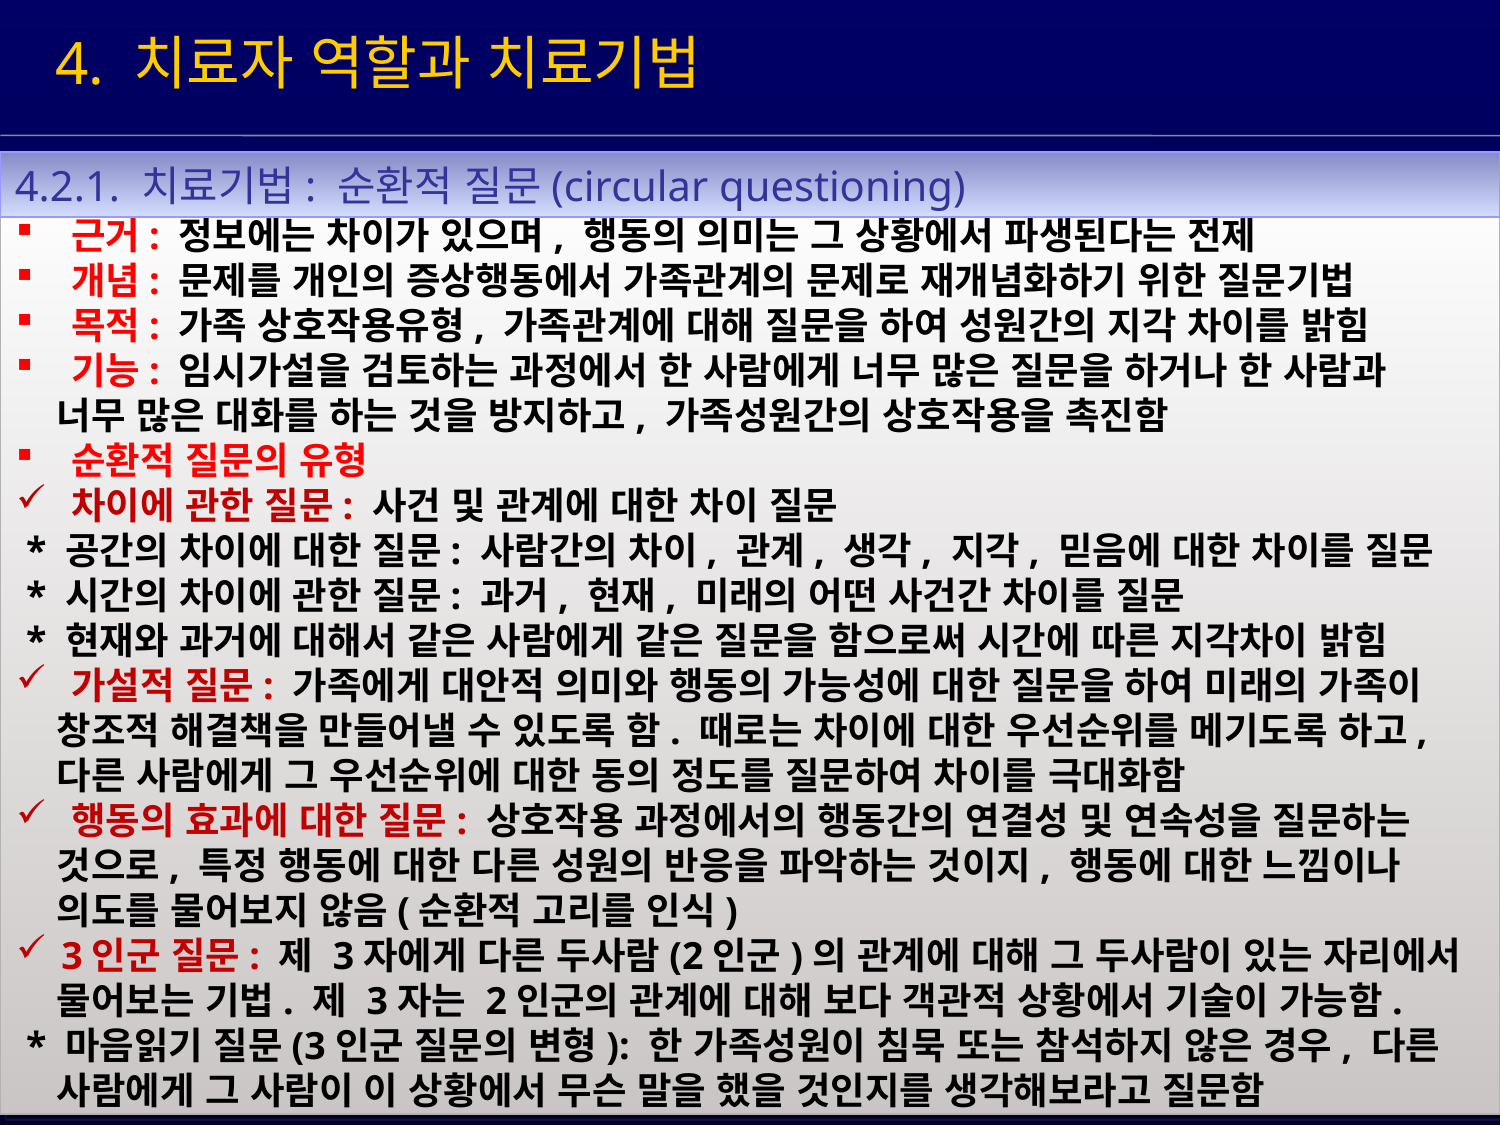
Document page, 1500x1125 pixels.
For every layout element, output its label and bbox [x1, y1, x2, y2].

text_box [0, 18, 1500, 1114]
